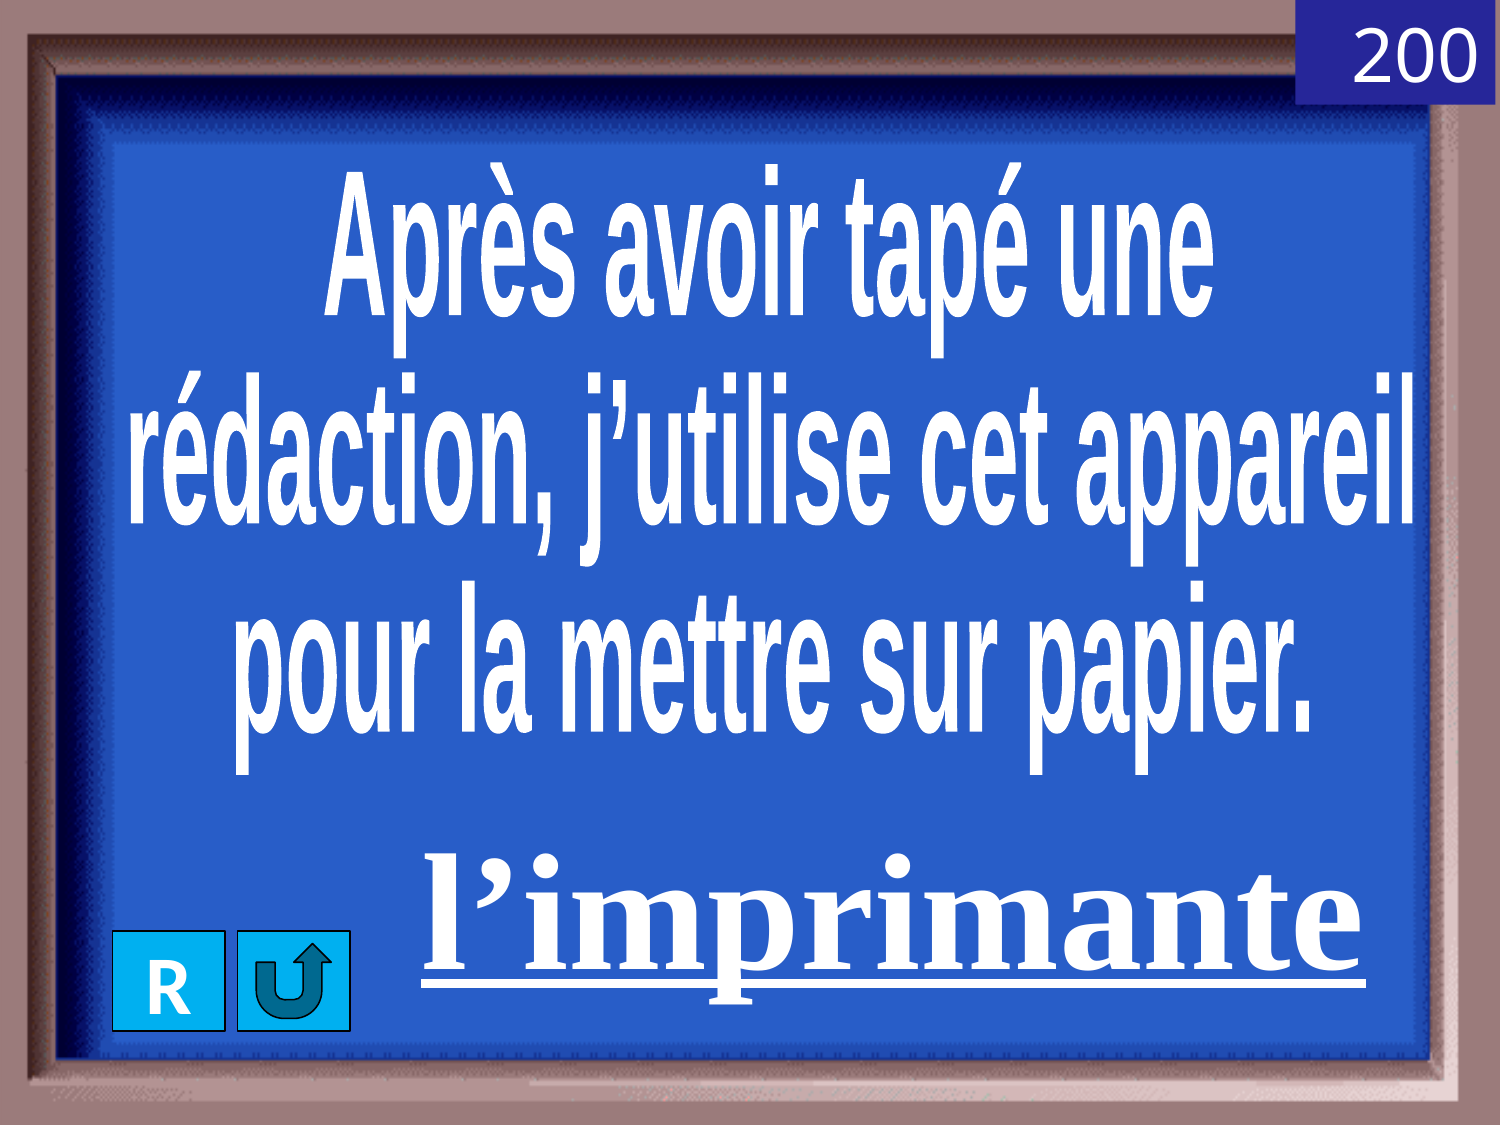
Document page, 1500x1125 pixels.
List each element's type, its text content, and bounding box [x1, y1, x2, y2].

text_box [237, 931, 351, 1031]
text_box R [112, 931, 226, 1031]
text_box l’imprimante [374, 795, 1413, 1011]
picture [0, 0, 1500, 1125]
text_box 200 [1295, 0, 1496, 105]
